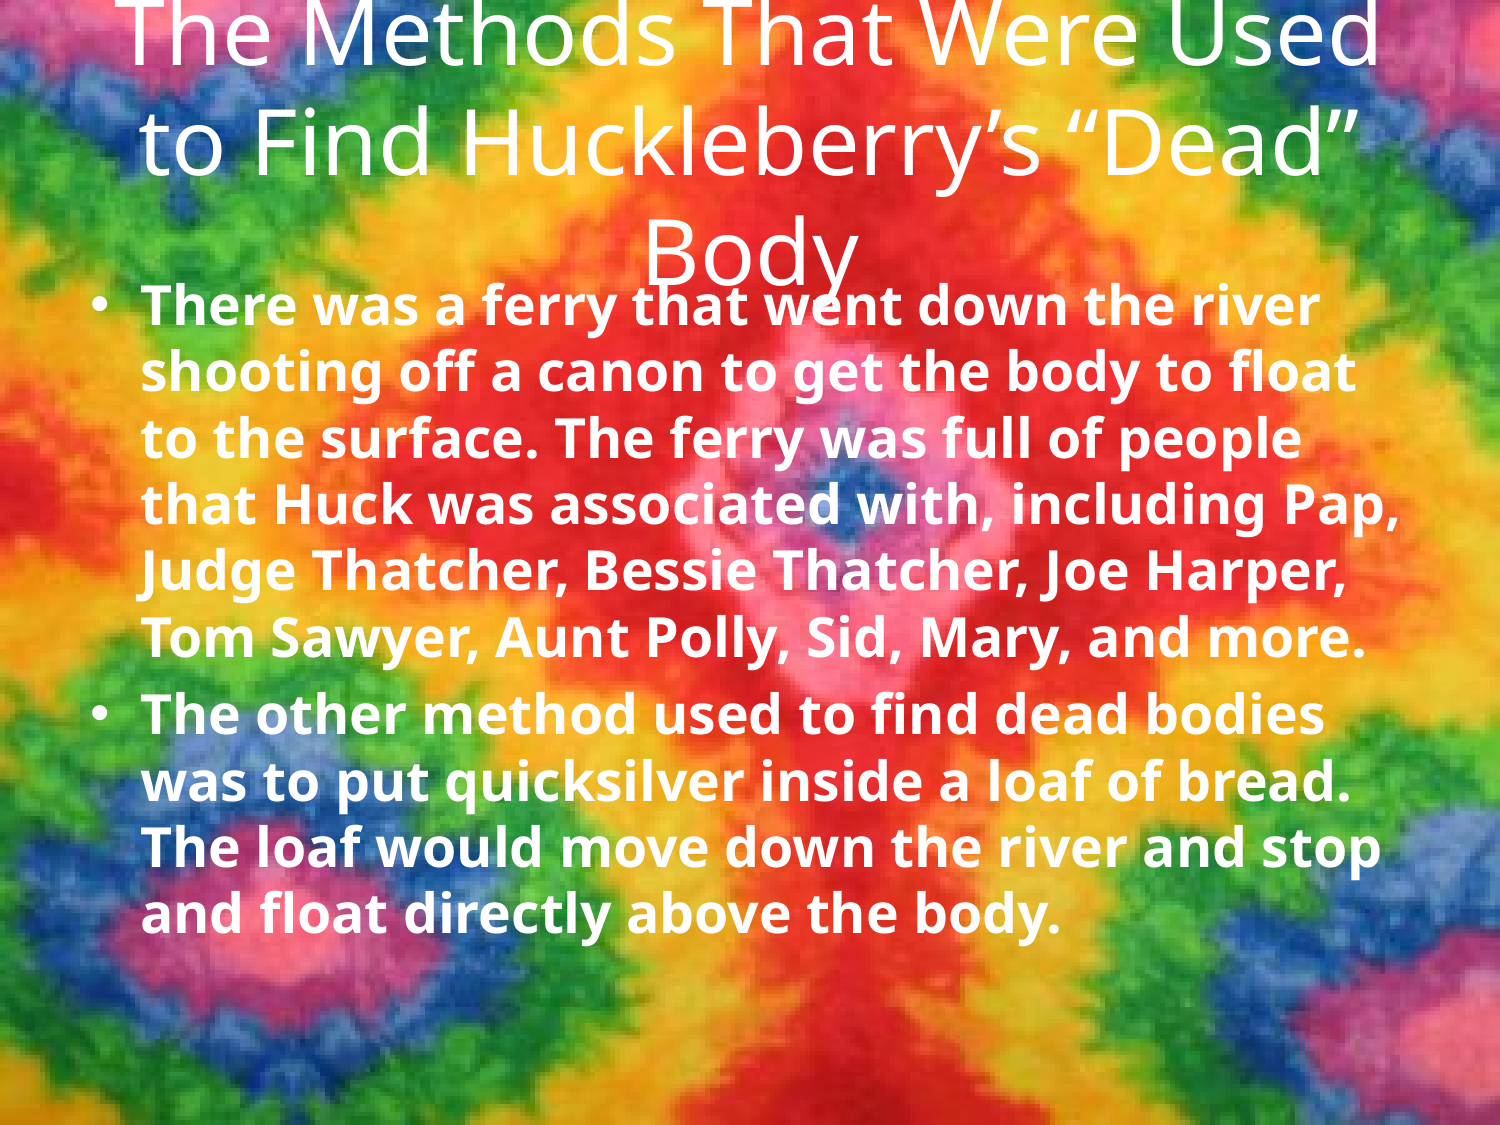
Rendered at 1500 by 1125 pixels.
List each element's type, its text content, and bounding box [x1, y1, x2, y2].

picture [0, 0, 1500, 1125]
list There was a ferry that went down the river shooting off a canon to get the body to float to the surface. The ferry was full of people that Huck was associated with, including Pap, Judge Thatcher, Bessie Thatcher, Joe Harper, Tom Sawyer, Aunt Polly, Sid, Mary, and more. The other method used to find dead bodies was to put quicksilver inside a loaf of bread. The loaf would move down the river and stop and float directly above the body. [75, 262, 1425, 1005]
title The Methods That Were Used to Find Huckleberry’s “Dead” Body [75, 45, 1425, 233]
